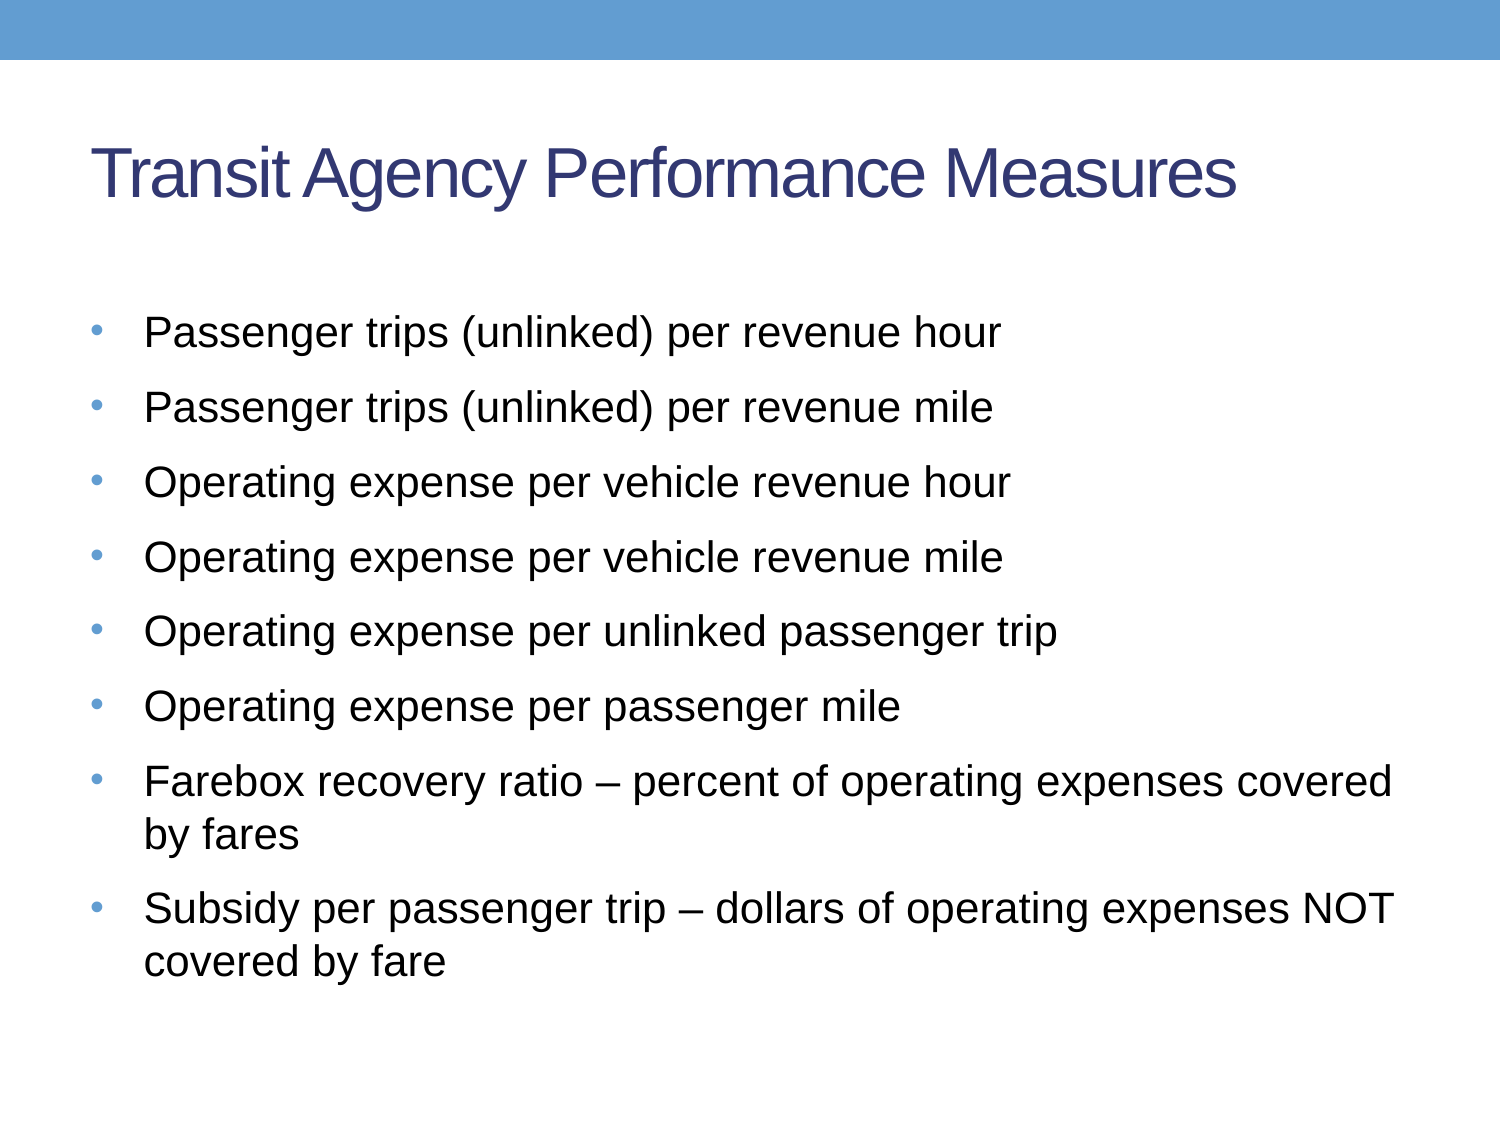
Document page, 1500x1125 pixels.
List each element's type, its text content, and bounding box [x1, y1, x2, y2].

title Transit Agency Performance Measures [75, 87, 1425, 250]
list Passenger trips (unlinked) per revenue hour Passenger trips (unlinked) per revenue mile Operating expense per vehicle revenue hour Operating expense per vehicle revenue mile Operating expense per unlinked passenger trip Operating expense per passenger mile Farebox recovery ratio – percent of operating expenses covered by fares Subsidy per passenger trip – dollars of operating expenses NOT covered by fare [75, 296, 1425, 995]
